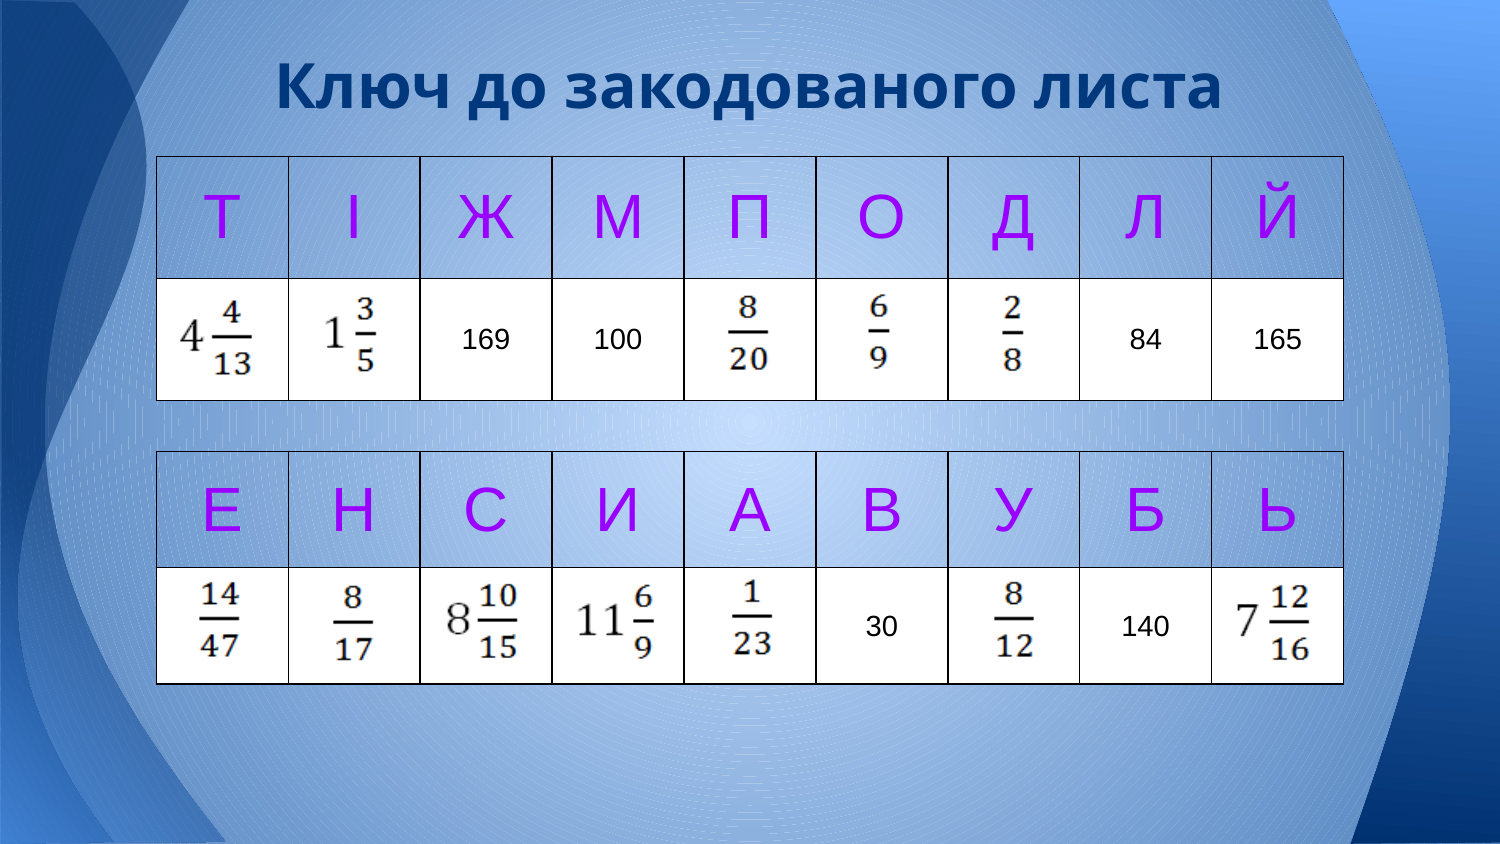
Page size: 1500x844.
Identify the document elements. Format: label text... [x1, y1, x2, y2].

table_cell 169 [421, 279, 551, 400]
table_header Е [157, 452, 288, 567]
table_header Л [1080, 157, 1211, 278]
table_header С [421, 452, 551, 567]
picture [572, 571, 662, 674]
picture [179, 293, 260, 381]
picture [853, 289, 907, 380]
table_header И [553, 452, 683, 567]
table_header В [817, 452, 947, 567]
table_header Д [949, 157, 1079, 278]
table_cell [421, 568, 551, 683]
table_header Ь [1212, 452, 1343, 567]
table_header Т [157, 157, 288, 278]
table_cell [289, 568, 419, 683]
table_cell 30 [817, 568, 947, 683]
table_header У [949, 452, 1079, 567]
table_cell 165 [1212, 279, 1343, 400]
table_cell 140 [1080, 568, 1211, 683]
table_cell 100 [553, 279, 683, 400]
table_cell [949, 568, 1079, 683]
picture [1227, 576, 1325, 668]
table_header О [817, 157, 947, 278]
table_cell 84 [1080, 279, 1211, 400]
table_cell [1212, 568, 1343, 683]
picture [186, 573, 252, 671]
title Ключ до закодованого листа [75, 33, 1425, 136]
table_header М [553, 157, 683, 278]
table_cell [289, 279, 419, 400]
picture [318, 289, 393, 385]
table_header Н [289, 452, 419, 567]
table_cell [685, 279, 815, 400]
picture [719, 293, 781, 385]
table_header І [289, 157, 419, 278]
table_header А [685, 452, 815, 567]
picture [979, 290, 1045, 379]
table_cell [157, 568, 288, 683]
table_cell [817, 279, 947, 400]
table_header Й [1212, 157, 1343, 278]
table_cell [553, 568, 683, 683]
picture [332, 571, 379, 673]
table_cell [949, 279, 1079, 400]
picture [723, 572, 777, 672]
picture [982, 576, 1046, 668]
table_cell [685, 568, 815, 683]
table_header Б [1080, 452, 1211, 567]
table_header Ж [421, 157, 551, 278]
table_cell [157, 279, 288, 400]
table_header П [685, 157, 815, 278]
picture [444, 574, 530, 670]
